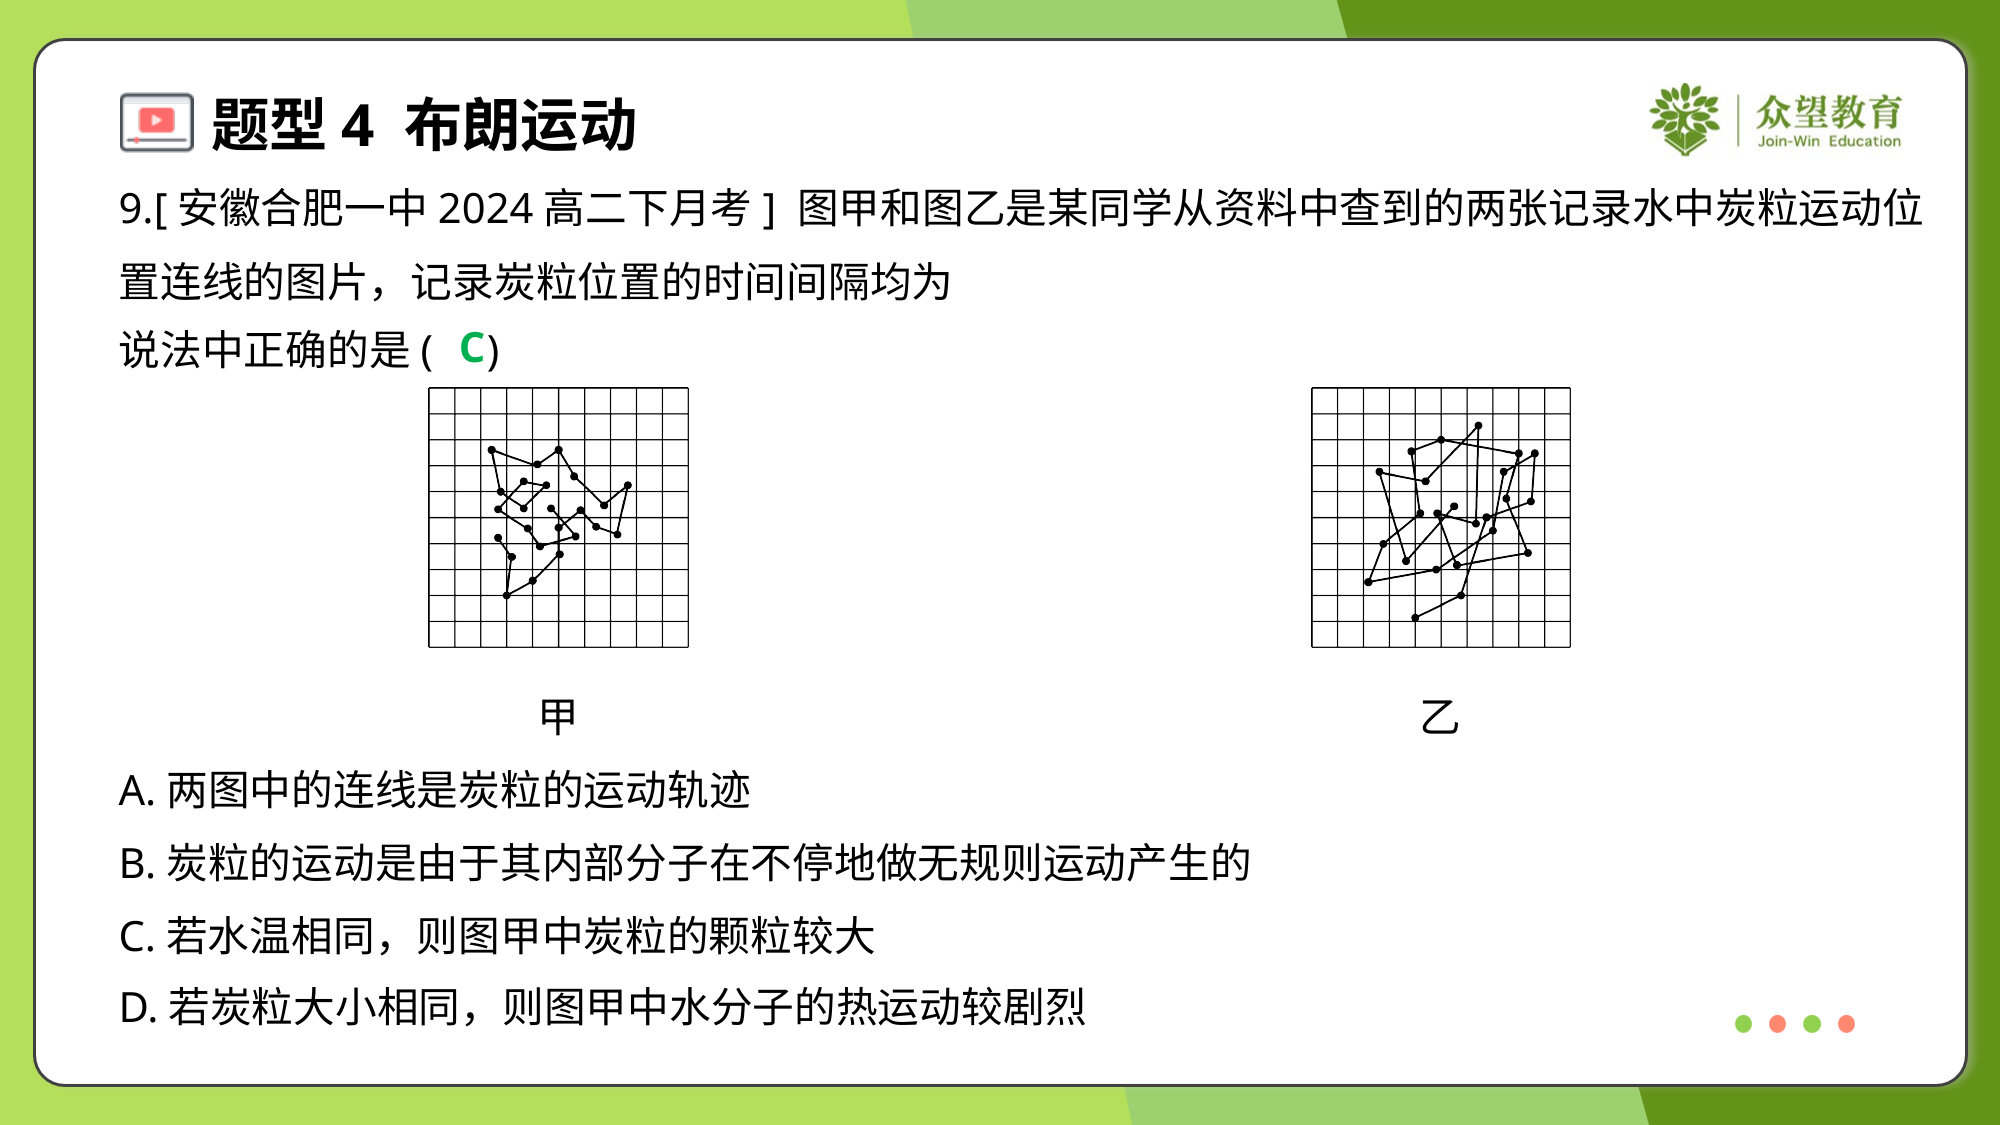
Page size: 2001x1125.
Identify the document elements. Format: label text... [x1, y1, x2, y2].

text_box C [442, 302, 502, 365]
text_box A.两图中的连线是炭粒的运动轨迹 B.炭粒的运动是由于其内部分子在不停地做无规则运动产生的 C.若水温相同，则图甲中炭粒的颗粒较大 D.若炭粒大小相同，则图甲中水分子的热运动较剧烈 [118, 741, 1883, 1024]
picture [0, 0, 2000, 1125]
text_box 乙 [1415, 668, 1467, 734]
text_box 甲 [533, 668, 585, 734]
